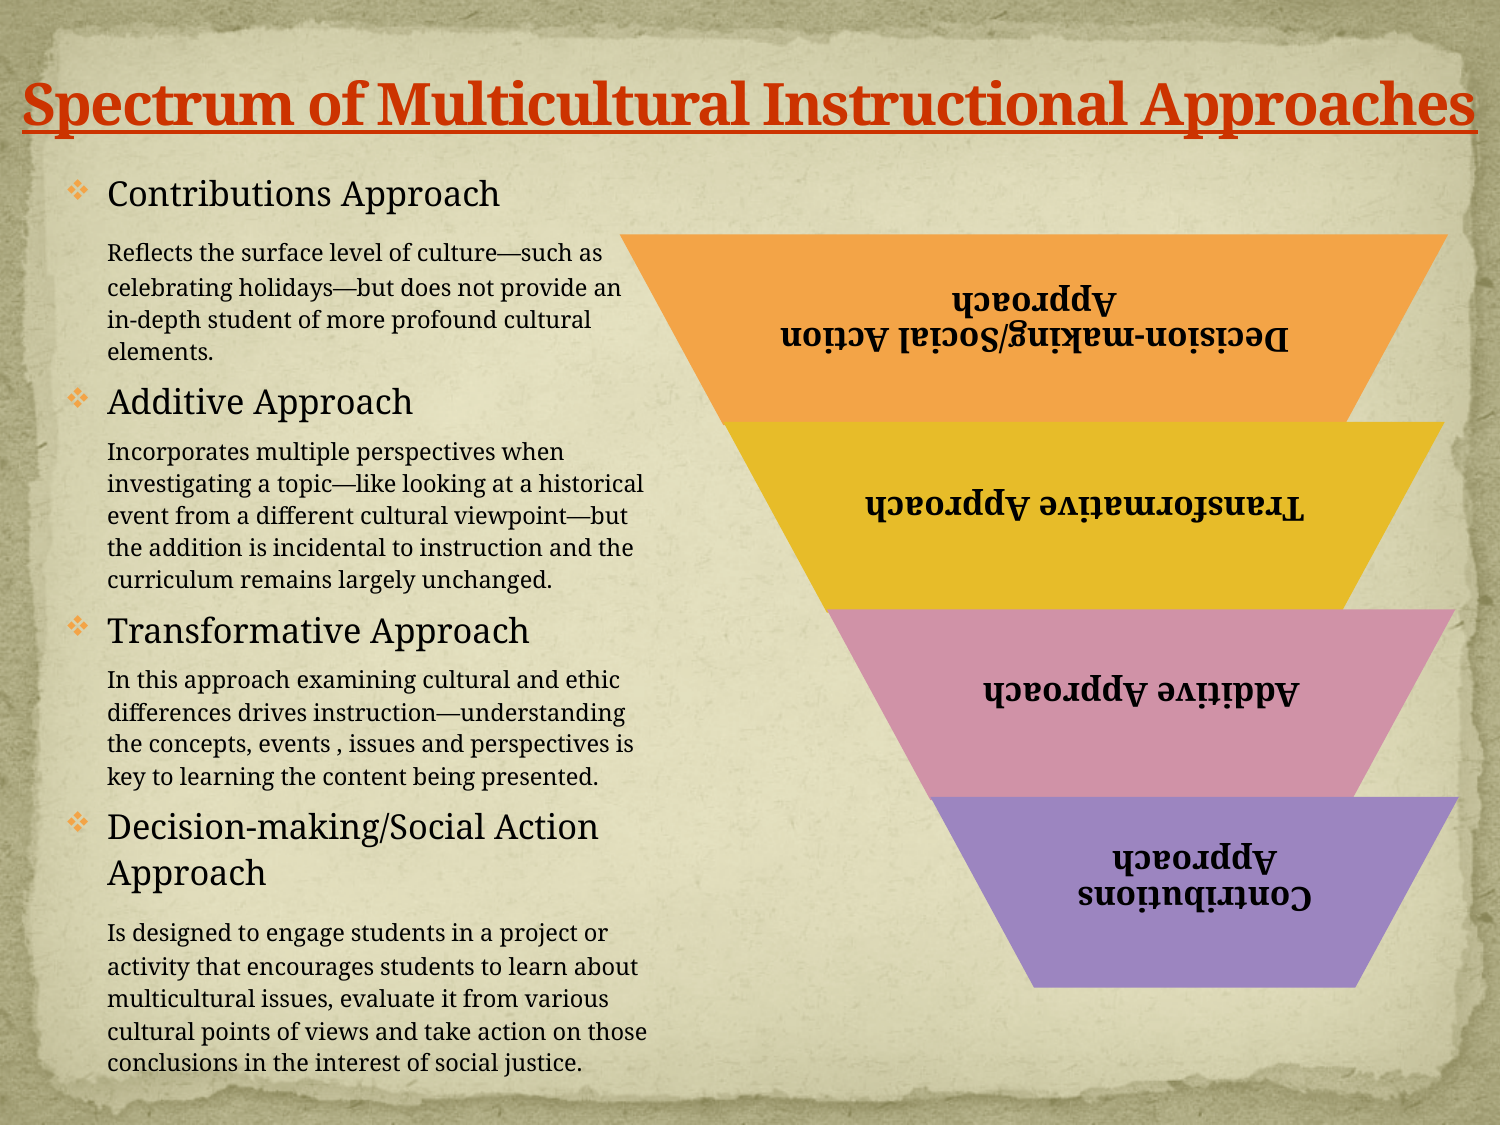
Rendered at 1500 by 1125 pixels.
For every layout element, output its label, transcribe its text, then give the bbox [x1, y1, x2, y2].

list Contributions Approach Reflects the surface level of culture—such as celebrating holidays—but does not provide an in-depth student of more profound cultural elements. Additive Approach Incorporates multiple perspectives when investigating a topic—like looking at a historical event from a different cultural viewpoint—but the addition is incidental to instruction and the curriculum remains largely unchanged. Transformative Approach In this approach examining cultural and ethic differences drives instruction—understanding the concepts, events , issues and perspectives is key to learning the content being presented. Decision-making/Social Action Approach Is designed to engage students in a project or activity that encourages students to learn about multicultural issues, evaluate it from various cultural points of views and take action on those conclusions in the interest of social justice. [50, 162, 663, 1088]
title Spectrum of Multicultural Instructional Approaches [0, 49, 1500, 150]
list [626, 226, 1452, 986]
